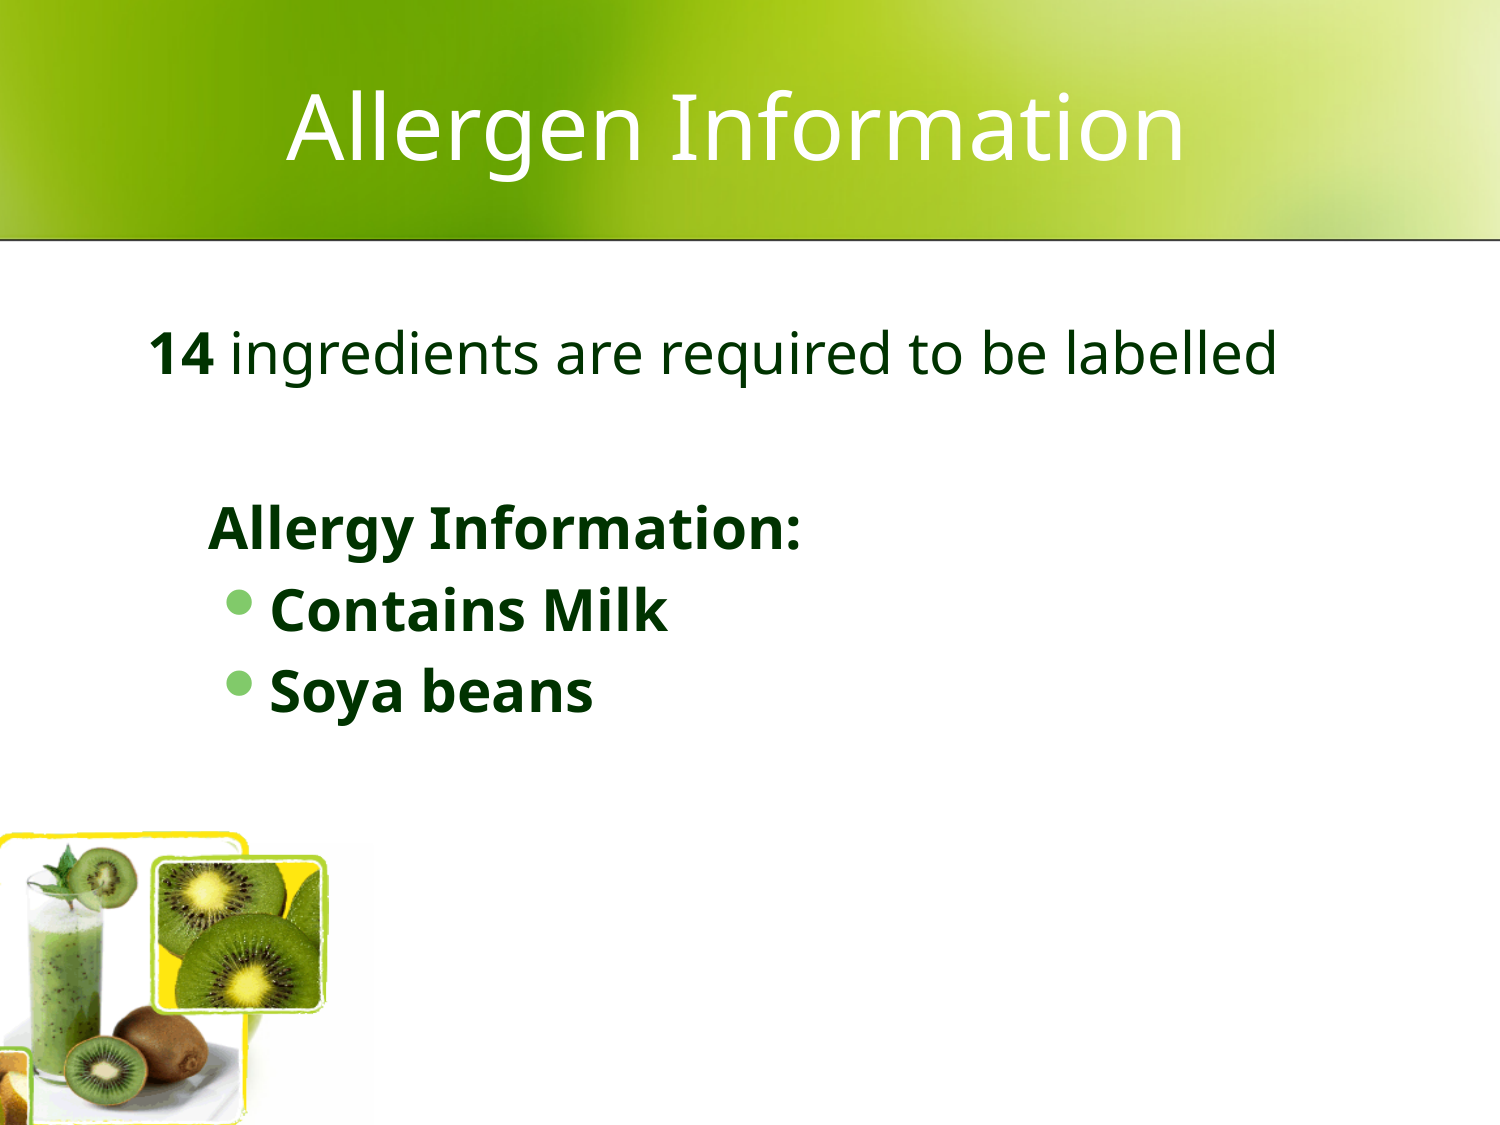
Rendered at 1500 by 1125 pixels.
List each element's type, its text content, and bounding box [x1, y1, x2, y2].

picture [0, 0, 1500, 1125]
list 14 ingredients are required to be labelled Allergy Information: Contains Milk Soya beans [132, 308, 1430, 798]
title Allergen Information [62, 48, 1438, 200]
